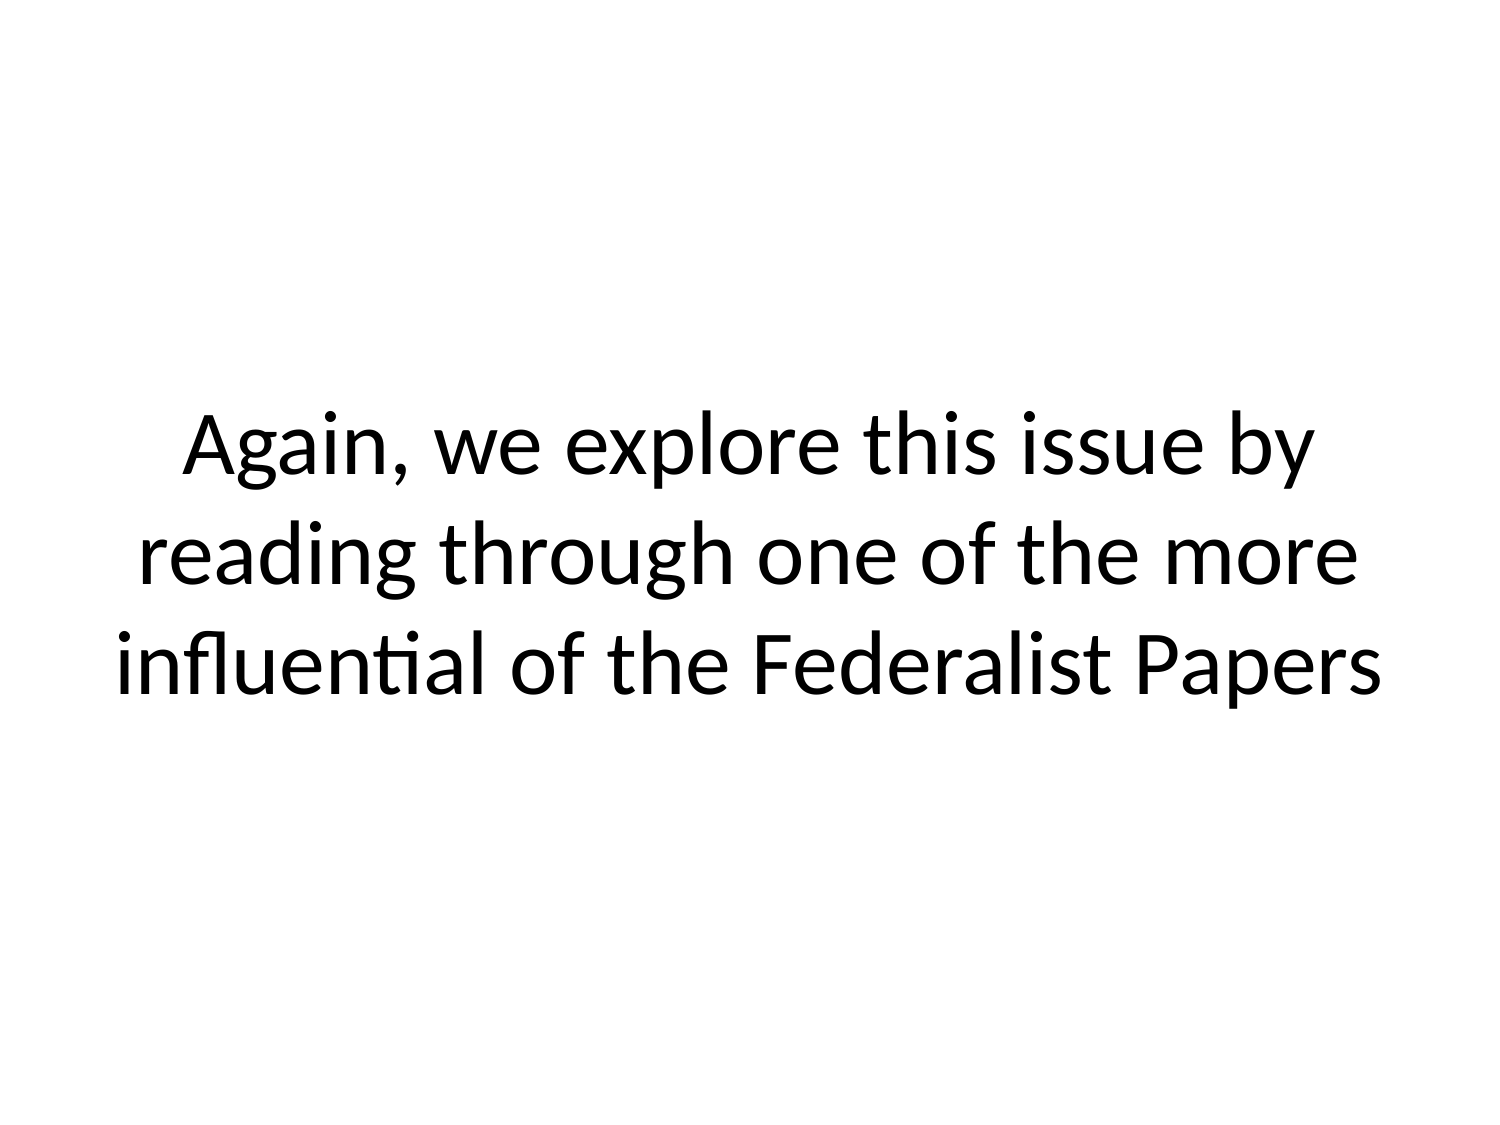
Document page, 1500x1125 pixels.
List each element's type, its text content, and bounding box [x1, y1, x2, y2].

title Again, we explore this issue by reading through one of the more influential of the Federalist Papers [74, 44, 1426, 1051]
